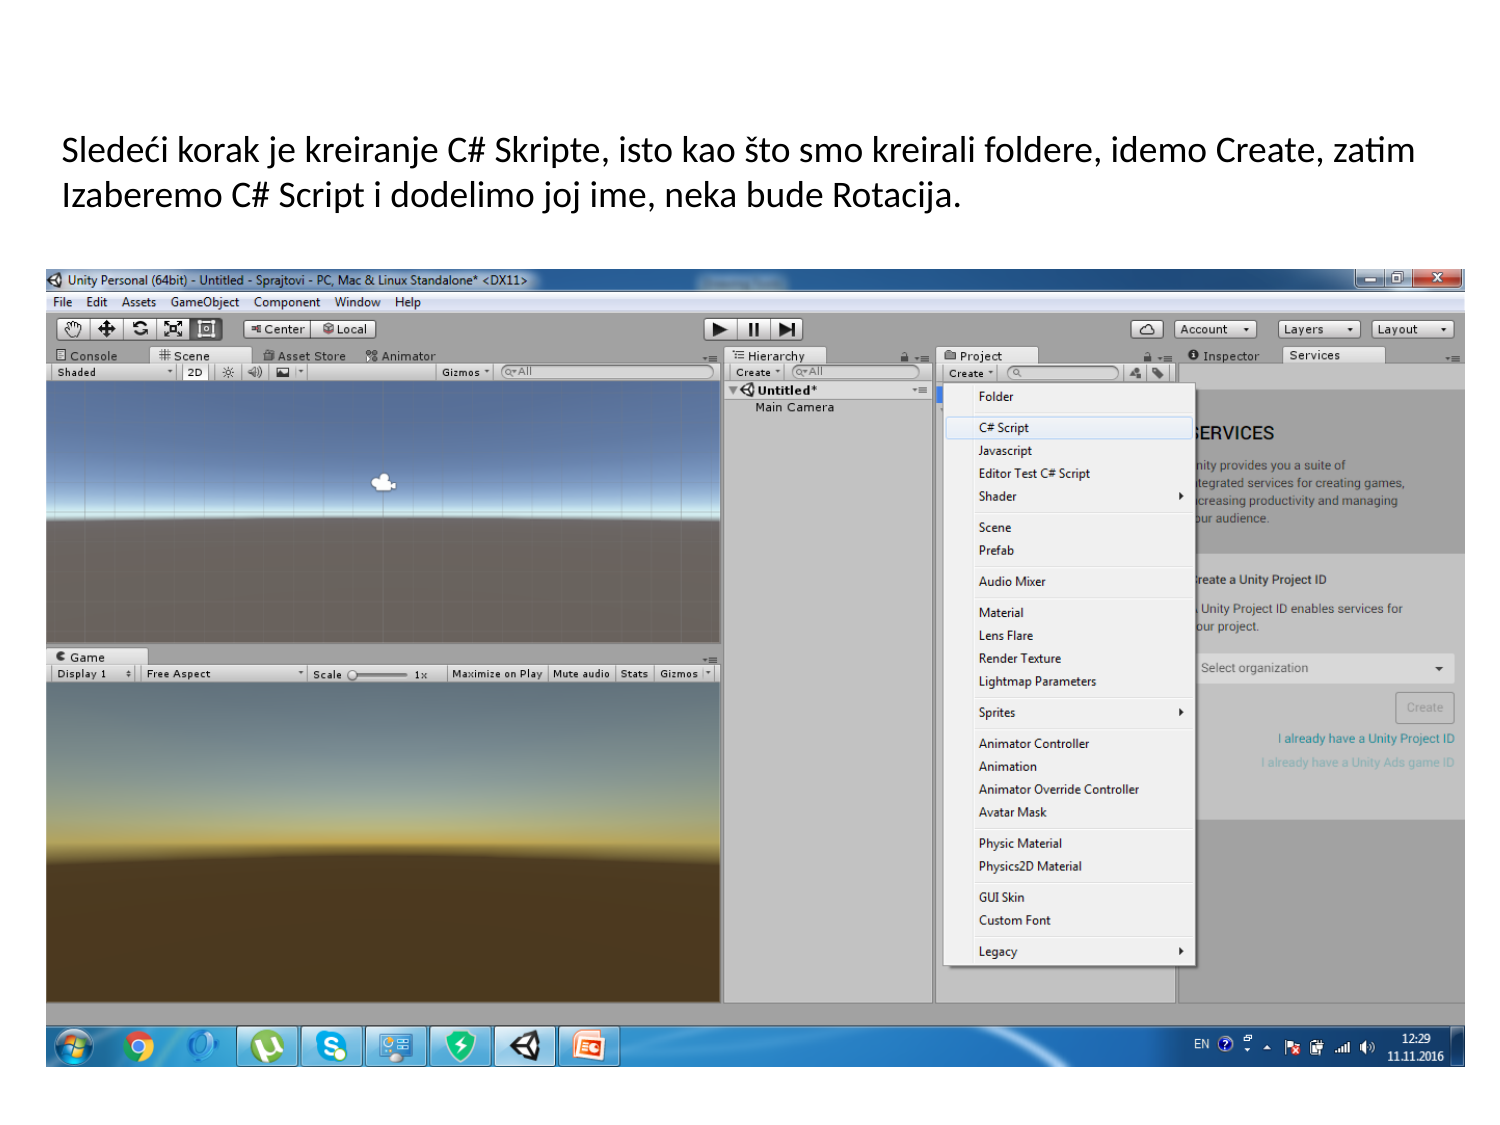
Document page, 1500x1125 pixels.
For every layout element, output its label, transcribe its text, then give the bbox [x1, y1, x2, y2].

text_box Sledeći korak je kreiranje C# Skripte, isto kao što smo kreirali foldere, idemo Create, zatim Izaberemo C# Script i dodelimo joj ime, neka bude Rotacija. [46, 117, 1500, 222]
picture [46, 269, 1465, 1067]
